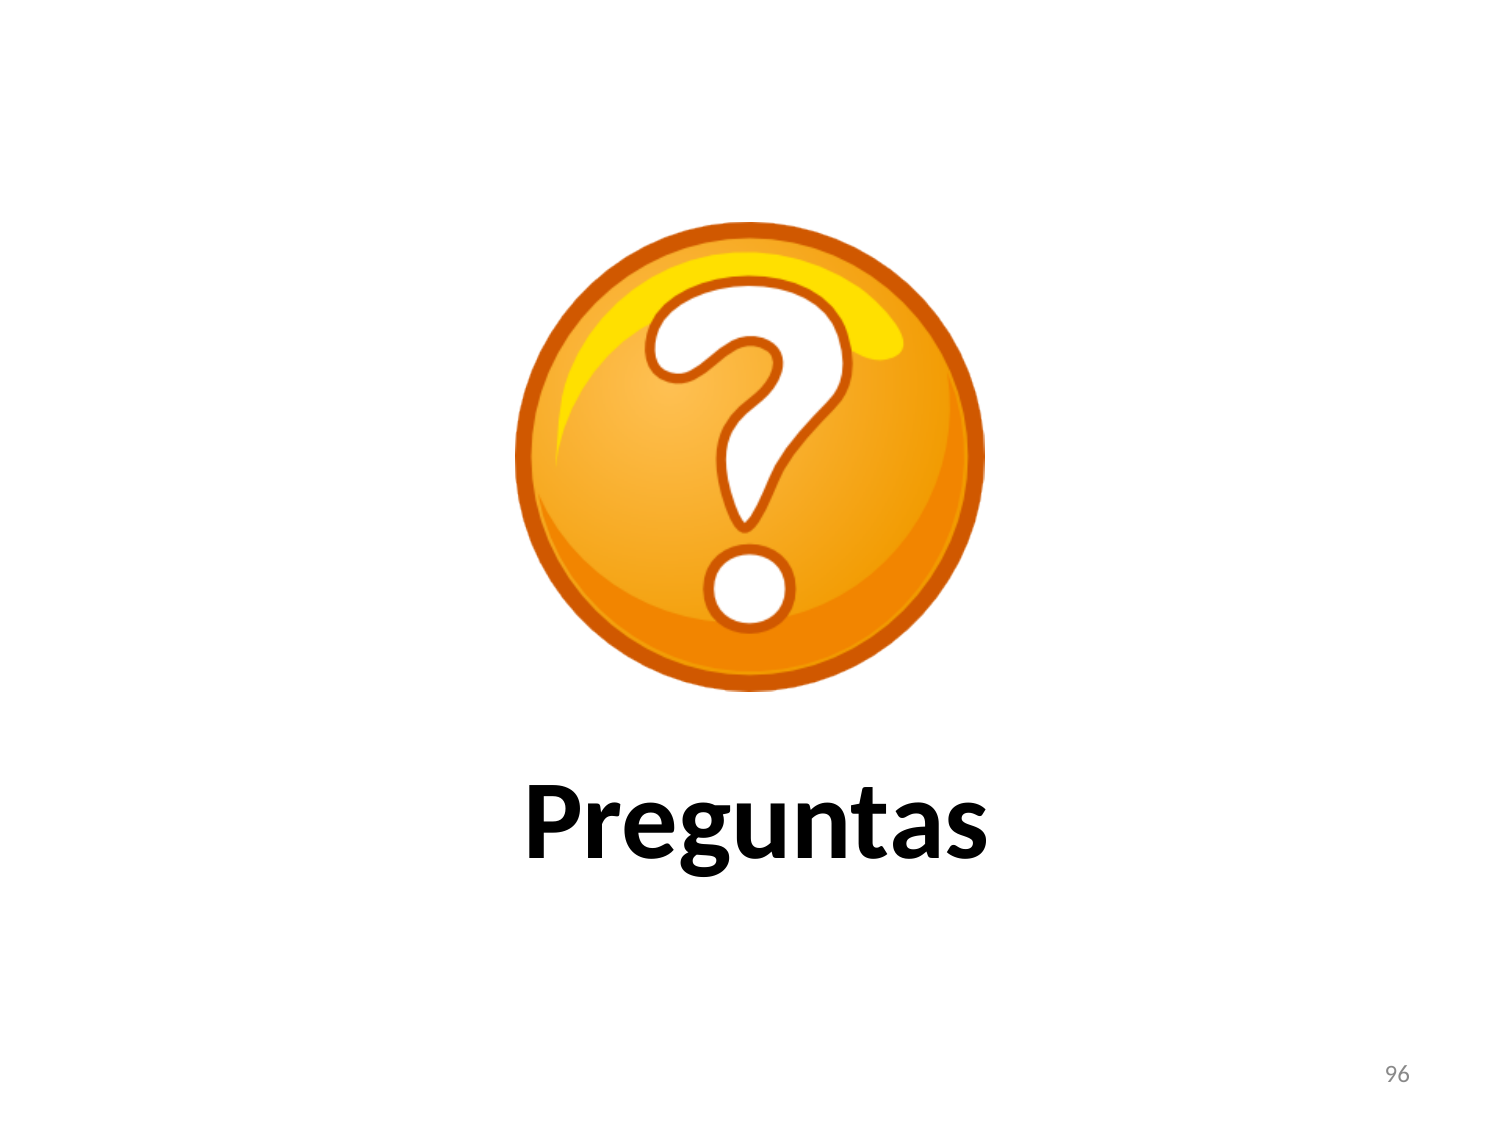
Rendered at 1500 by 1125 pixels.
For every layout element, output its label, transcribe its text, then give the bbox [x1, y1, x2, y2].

text_box Preguntas [508, 738, 1005, 888]
picture [515, 222, 985, 692]
slide_number 96 [1074, 1042, 1425, 1103]
